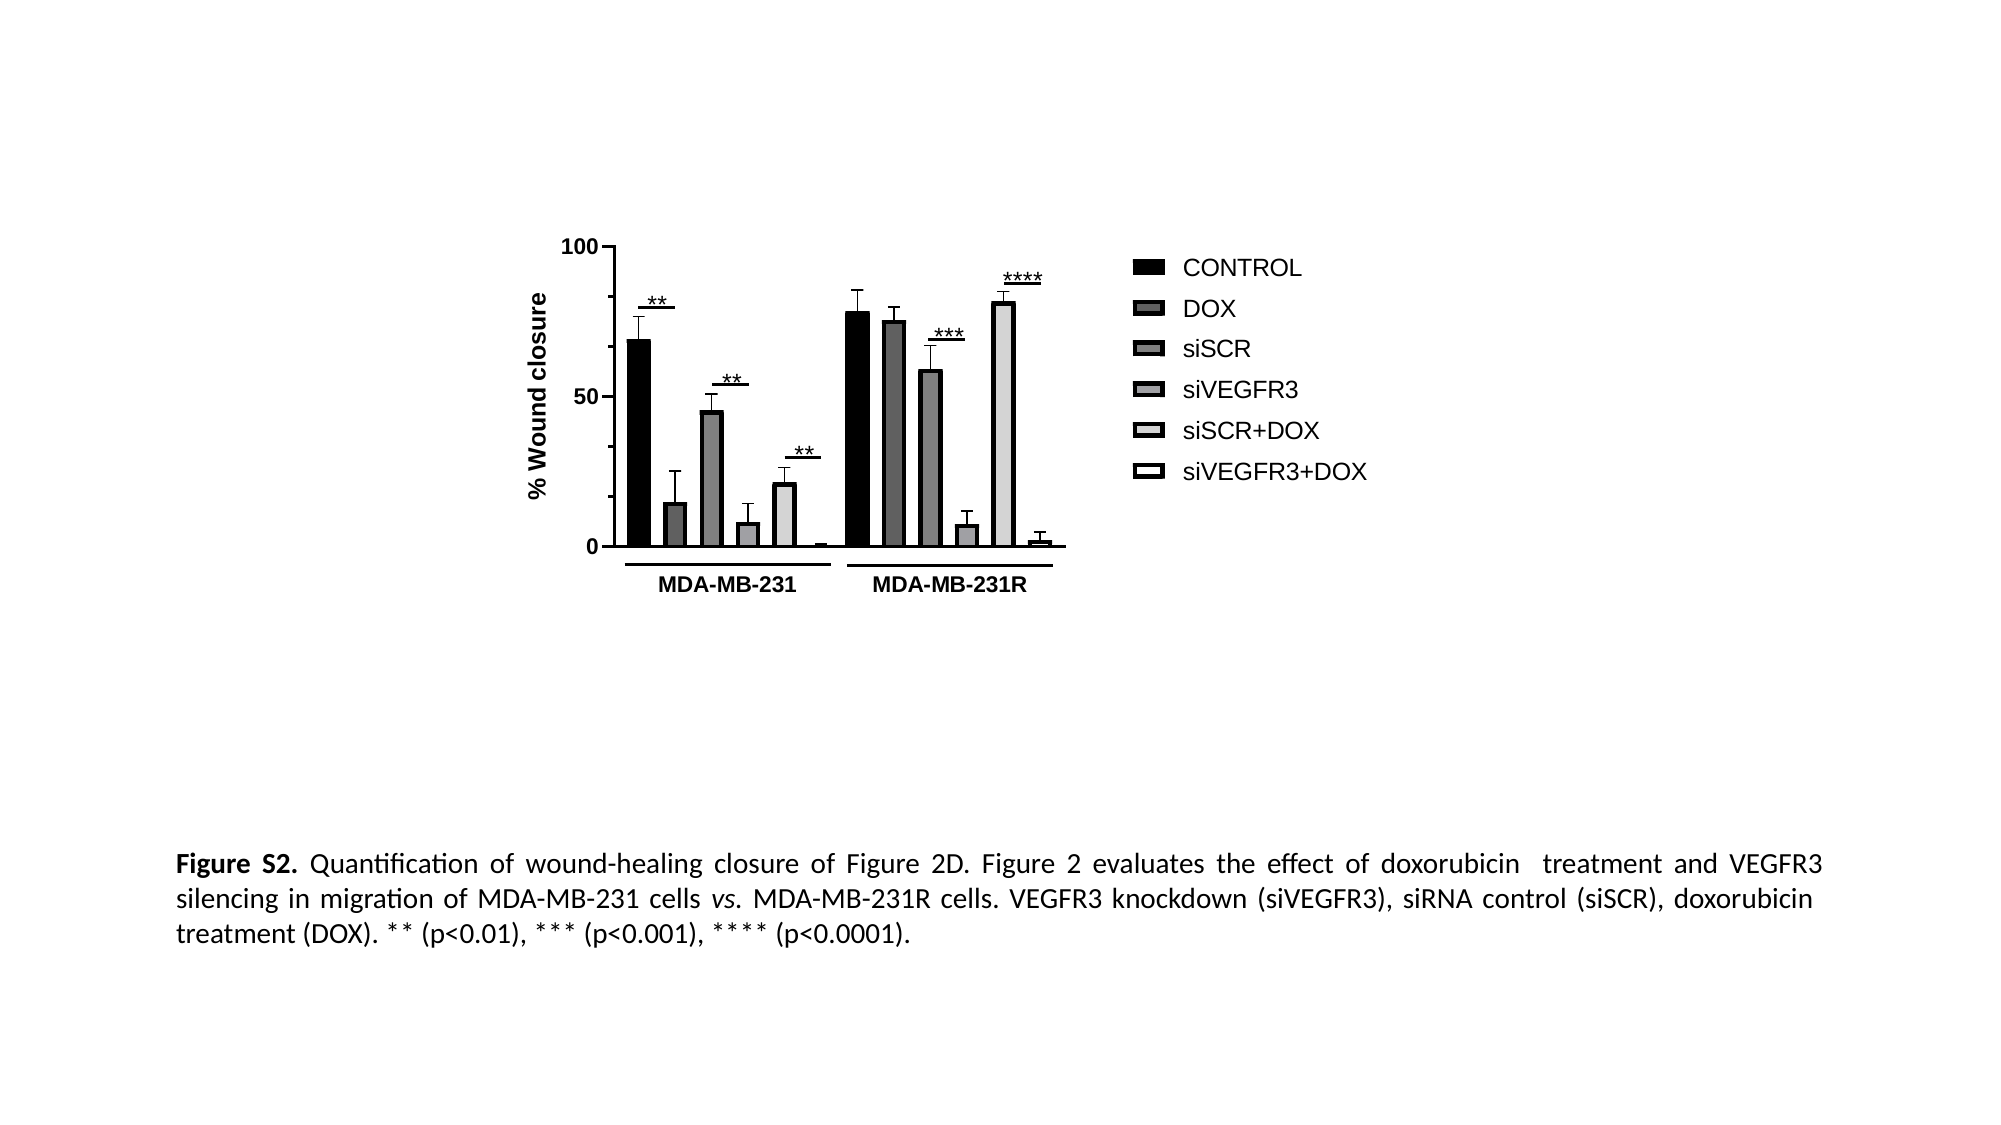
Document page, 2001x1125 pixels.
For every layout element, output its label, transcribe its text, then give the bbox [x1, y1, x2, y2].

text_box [500, 205, 1389, 619]
text_box Figure S2. Quantification of wound-healing closure of Figure 2D. Figure 2 evaluates the effect of doxorubicin treatment and VEGFR3 silencing in migration of MDA-MB-231 cells vs. MDA-MB-231R cells. VEGFR3 knockdown (siVEGFR3), siRNA control (siSCR), doxorubicin treatment (DOX). ** (p<0.01), *** (p<0.001), **** (p<0.0001). [161, 837, 1839, 957]
